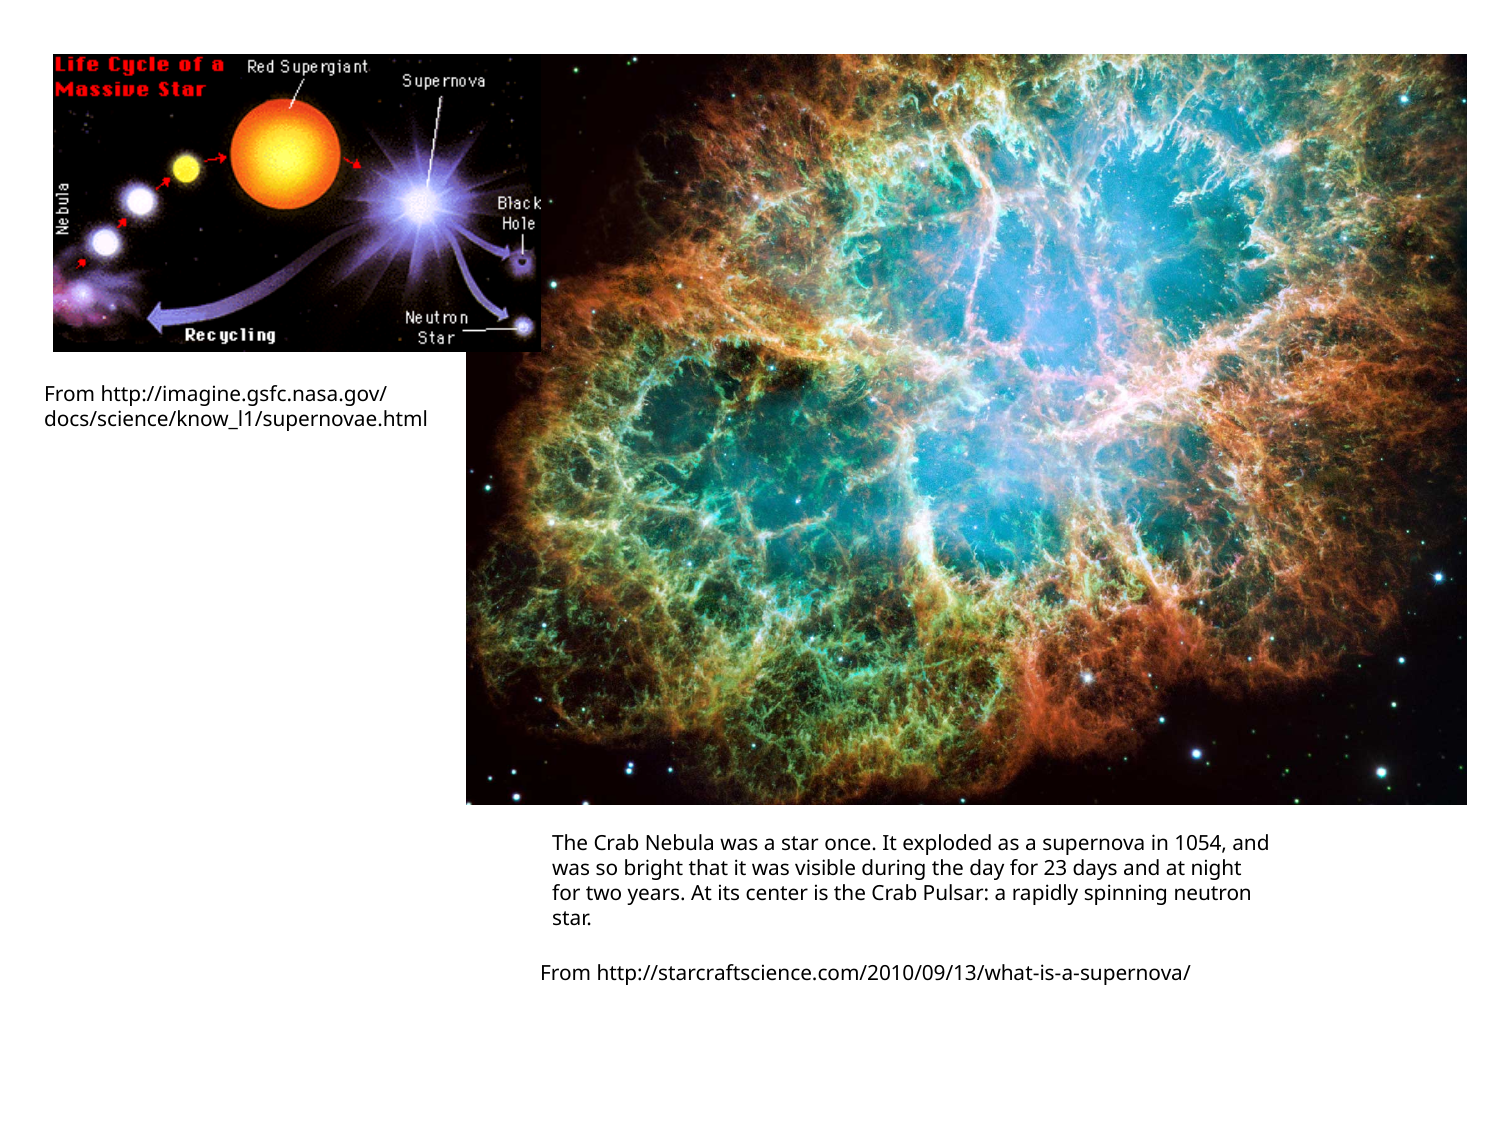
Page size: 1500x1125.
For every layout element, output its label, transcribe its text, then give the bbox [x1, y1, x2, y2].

text_box The Crab Nebula was a star once. It exploded as a supernova in 1054, and was so bright that it was visible during the day for 23 days and at night for two years. At its center is the Crab Pulsar: a rapidly spinning neutron star. [537, 822, 1288, 937]
text_box From http://starcraftscience.com/2010/09/13/what-is-a-supernova/ [525, 952, 1276, 993]
text_box From http://imagine.gsfc.nasa.gov/docs/science/know_l1/supernovae.html [29, 373, 460, 439]
picture [53, 54, 1467, 805]
